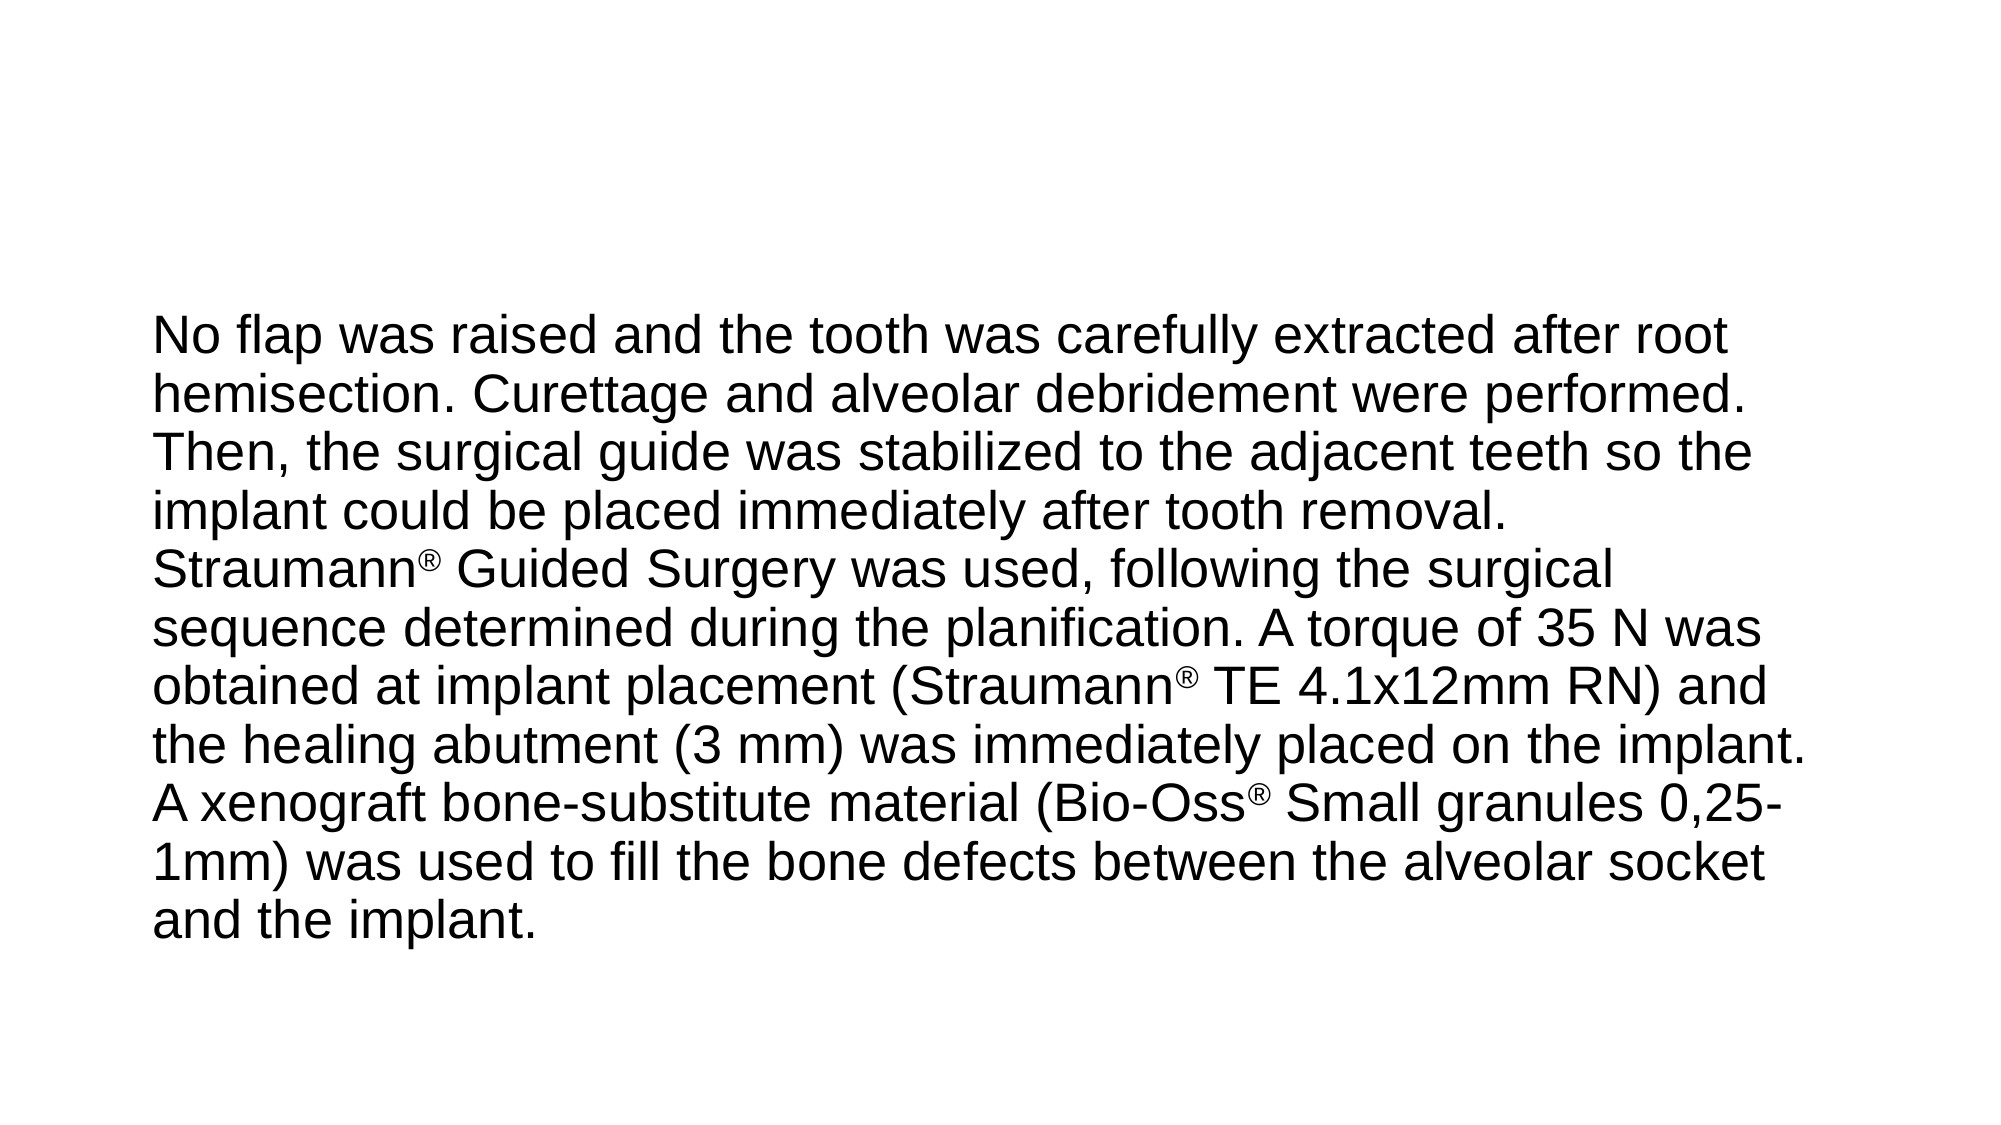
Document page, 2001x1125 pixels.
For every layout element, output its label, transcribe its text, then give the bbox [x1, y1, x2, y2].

list No flap was raised and the tooth was carefully extracted after root hemisection. Curettage and alveolar debridement were performed. Then, the surgical guide was stabilized to the adjacent teeth so the implant could be placed immediately after tooth removal. Straumann® Guided Surgery was used, following the surgical sequence determined during the planification. A torque of 35 N was obtained at implant placement (Straumann® TE 4.1x12mm RN) and the healing abutment (3 mm) was immediately placed on the implant. A xenograft bone-substitute material (Bio-Oss® Small granules 0,25-1mm) was used to fill the bone defects between the alveolar socket and the implant. [137, 299, 1863, 1014]
